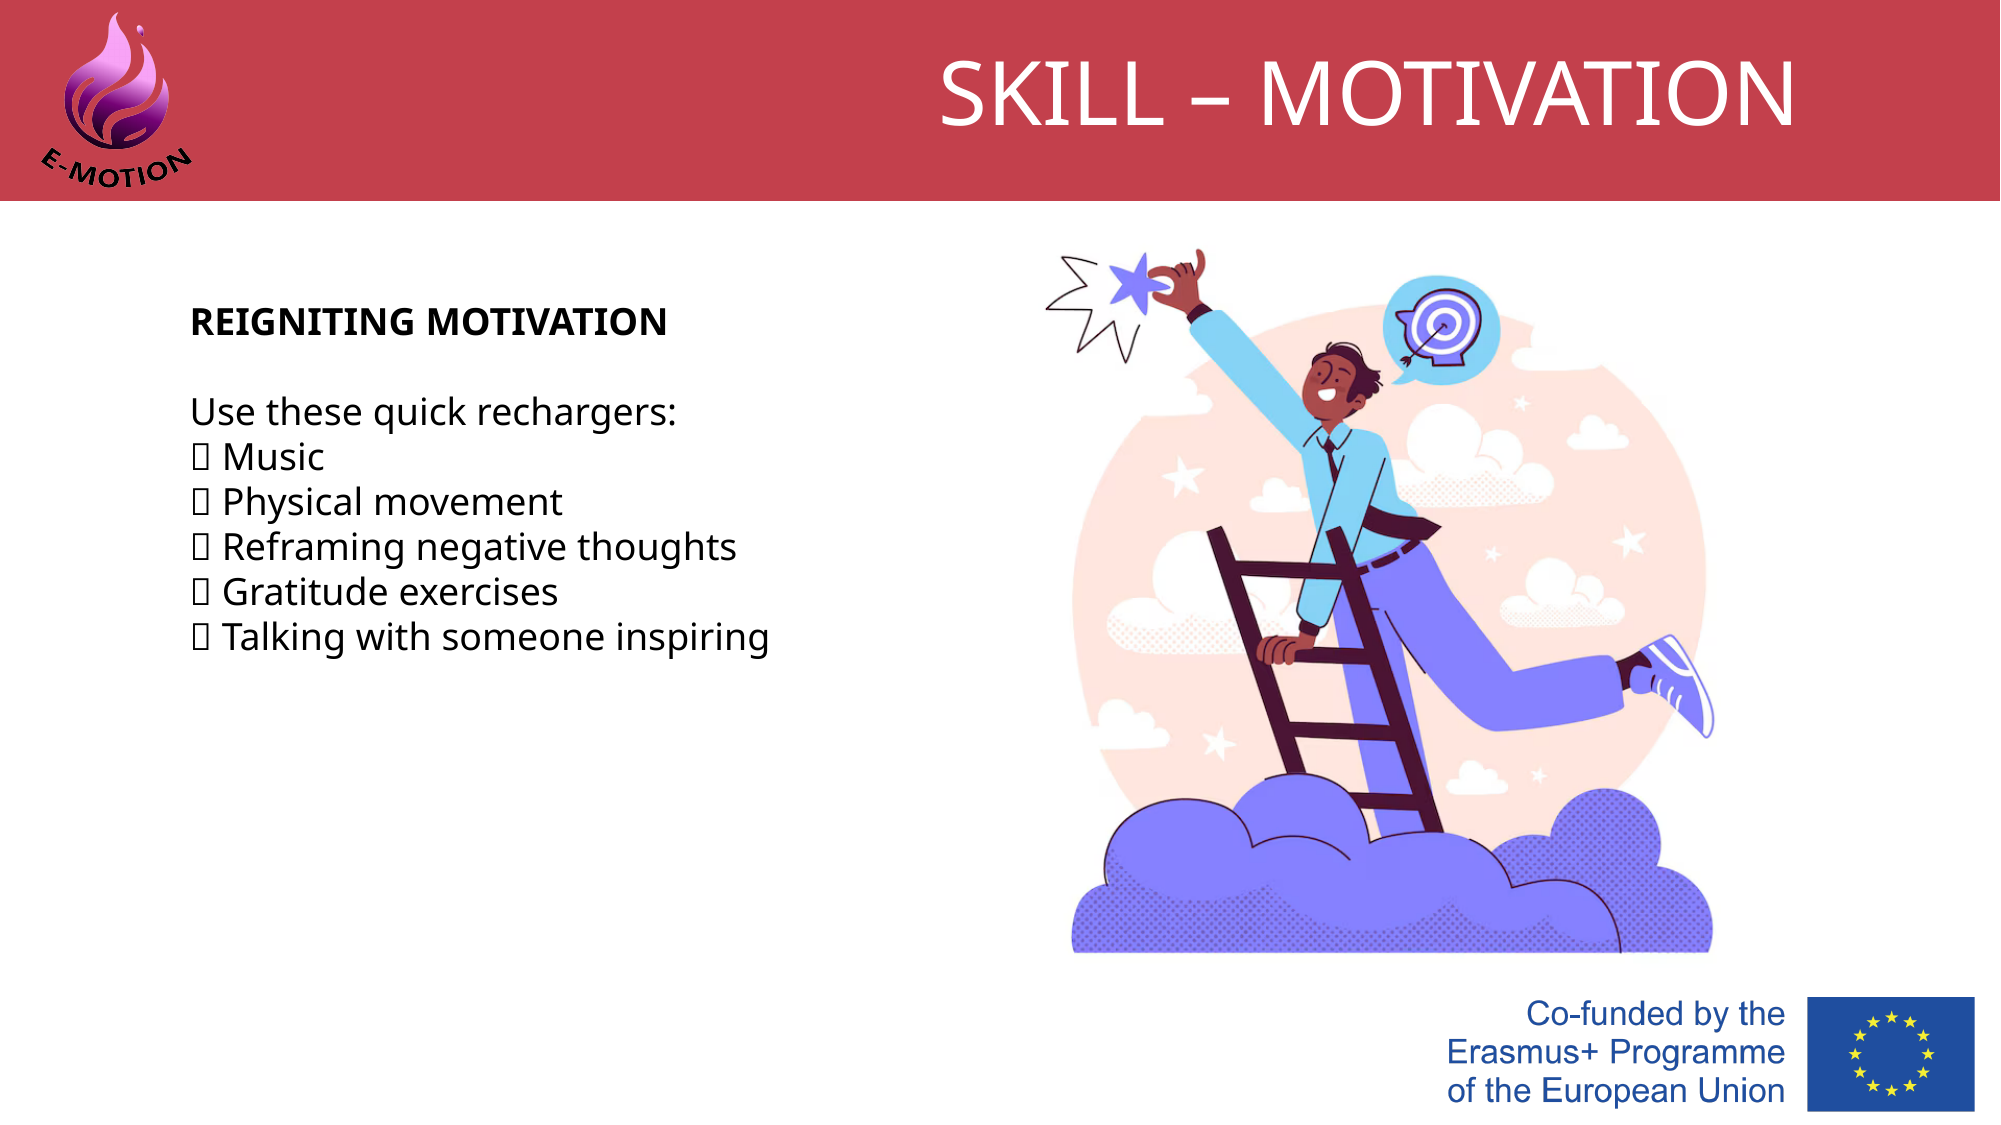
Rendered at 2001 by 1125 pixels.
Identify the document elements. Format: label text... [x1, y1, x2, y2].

picture [0, 0, 253, 247]
picture [999, 212, 1772, 984]
text_box SKILL – MOTIVATION [557, 29, 1817, 304]
text_box REIGNITING MOTIVATION Use these quick rechargers: 🔥 Music 🔥 Physical movement 🔥 Reframing negative thoughts 🔥 Gratitude exercises 🔥 Talking with someone inspiring [174, 290, 999, 665]
